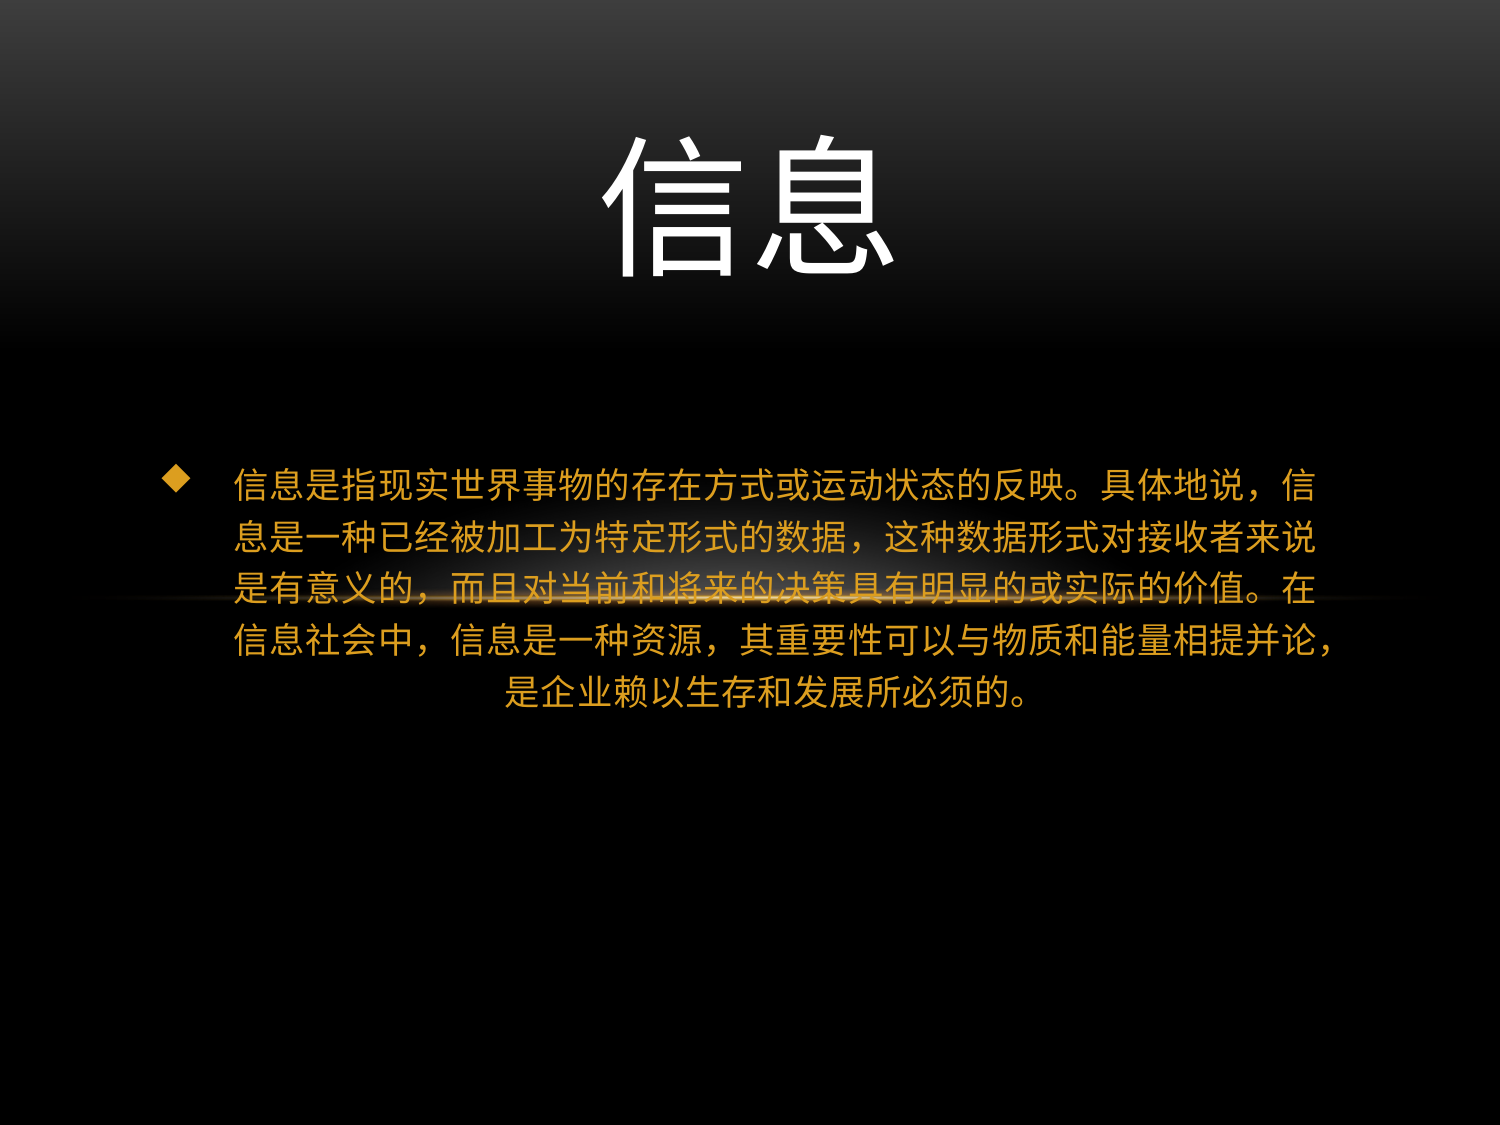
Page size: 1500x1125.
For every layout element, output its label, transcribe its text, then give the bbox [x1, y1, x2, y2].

subtitle 信息是指现实世界事物的存在方式或运动状态的反映。具体地说，信息是一种已经被加工为特定形式的数据，这种数据形式对接收者来说是有意义的，而且对当前和将来的决策具有明显的或实际的价值。在信息社会中，信息是一种资源，其重要性可以与物质和能量相提并论，是企业赖以生存和发展所必须的。 [135, 450, 1341, 1124]
title 信息 [112, 151, 1388, 303]
picture [0, 0, 1500, 750]
